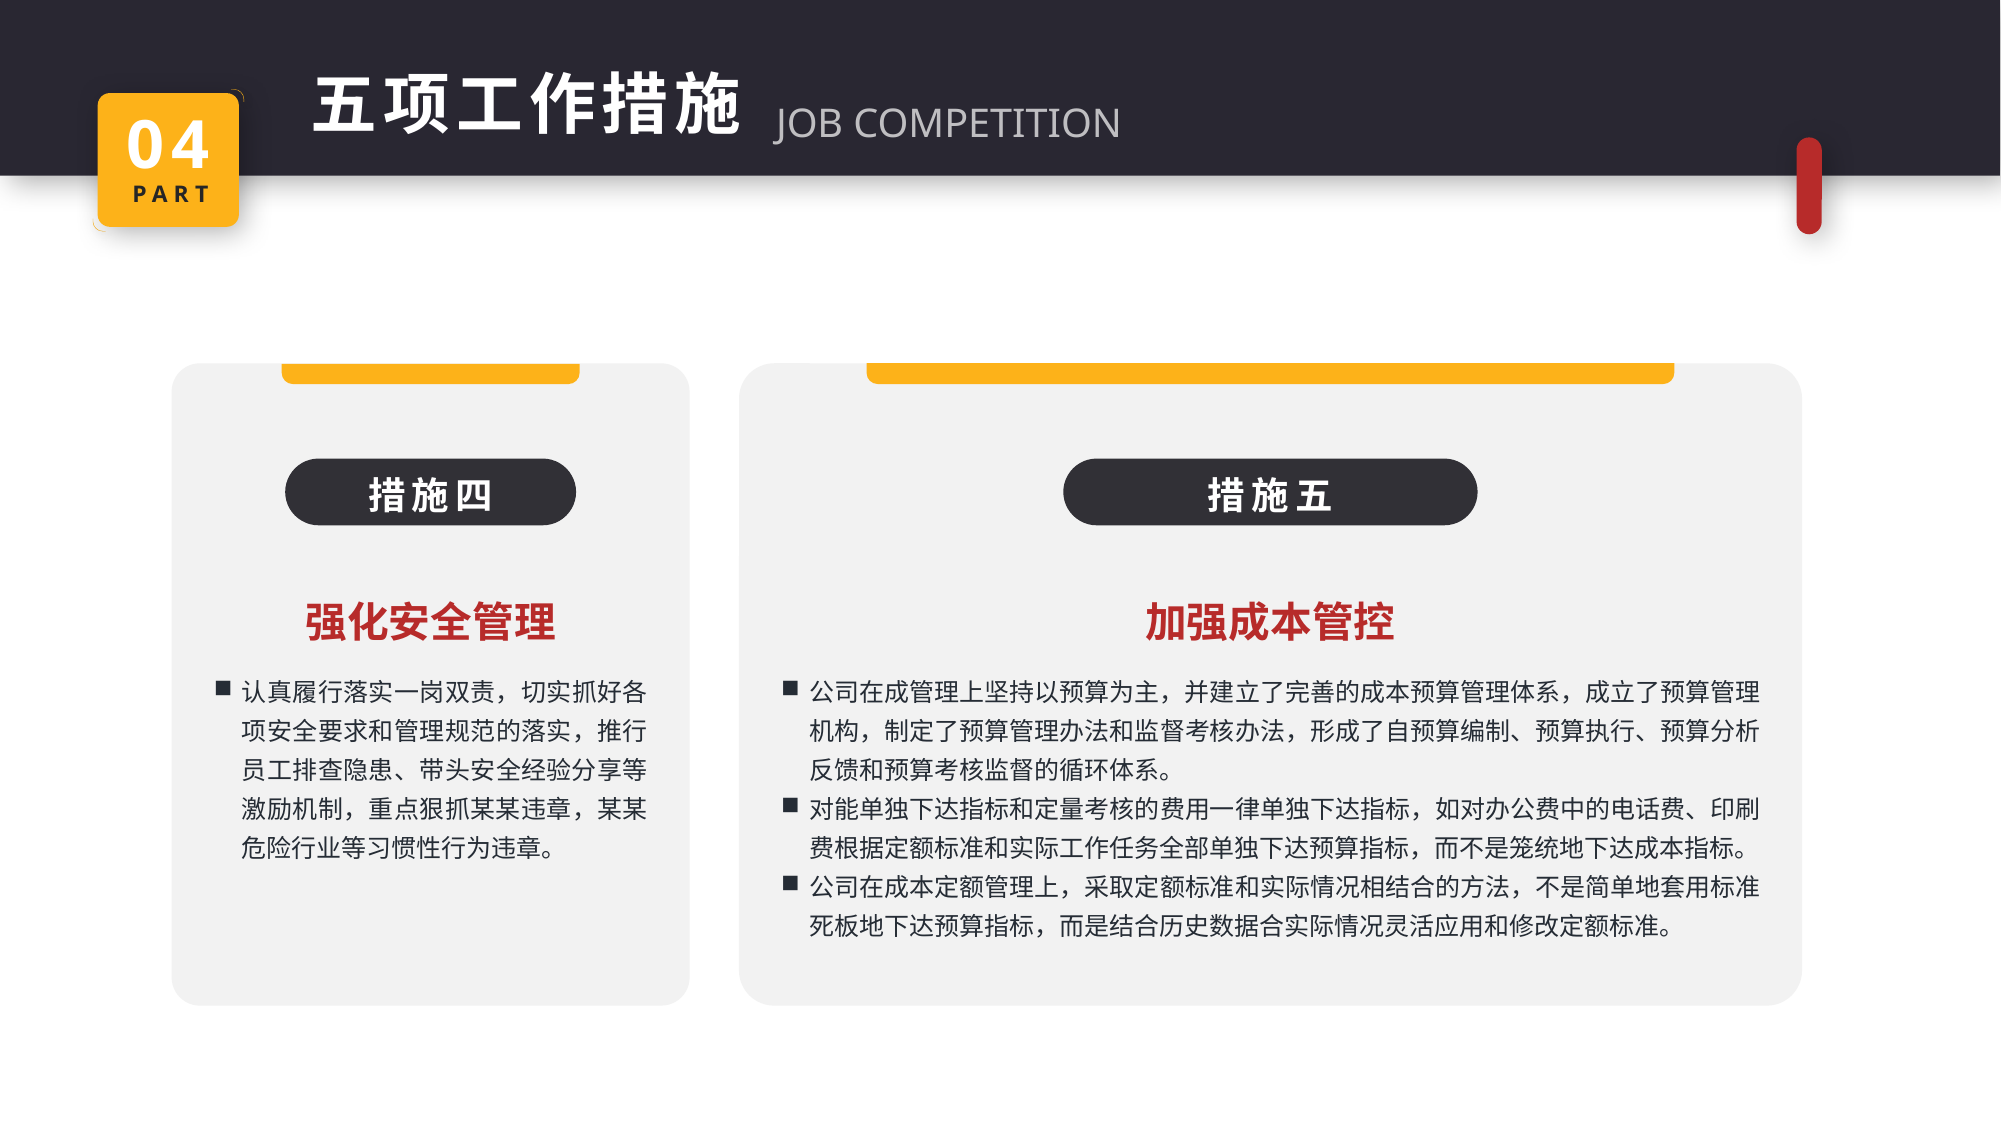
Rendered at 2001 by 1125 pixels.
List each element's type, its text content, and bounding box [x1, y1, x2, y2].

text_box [738, 363, 1803, 1006]
text_box JOB COMPETITION [764, 92, 1138, 151]
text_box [92, 89, 248, 232]
text_box 五项工作措施 [299, 56, 896, 148]
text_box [171, 363, 690, 1006]
